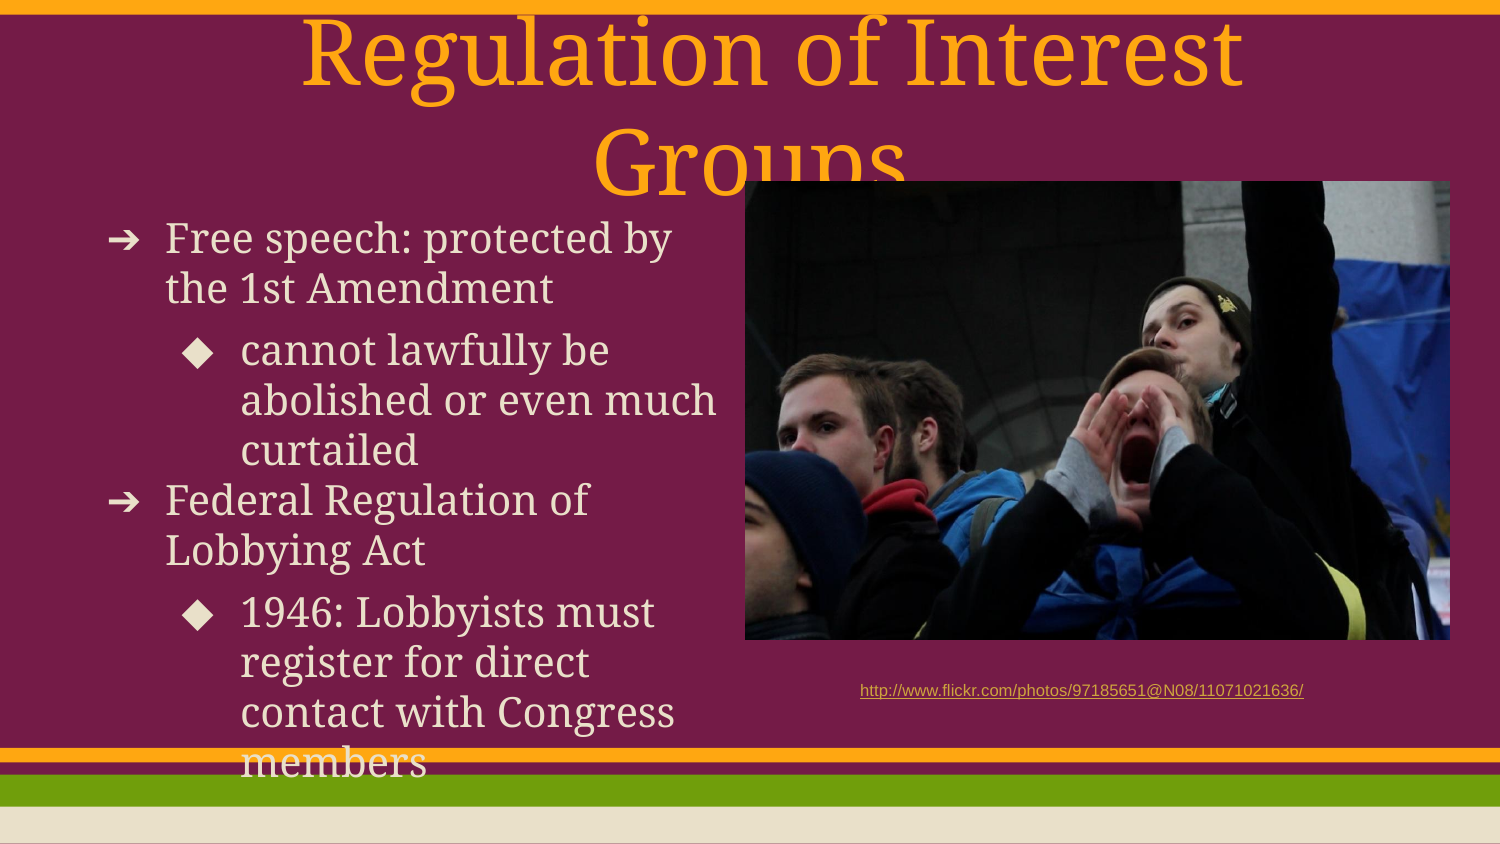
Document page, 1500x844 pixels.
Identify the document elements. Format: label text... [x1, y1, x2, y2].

text_box http://www.flickr.com/photos/97185651@N08/11071021636/ [845, 649, 1338, 740]
title Regulation of Interest Groups [75, 33, 1425, 175]
list Free speech: protected by the 1st Amendment cannot lawfully be abolished or even much curtailed Federal Regulation of Lobbying Act 1946: Lobbyists must register for direct contact with Congress members [75, 196, 738, 733]
picture [745, 181, 1450, 641]
